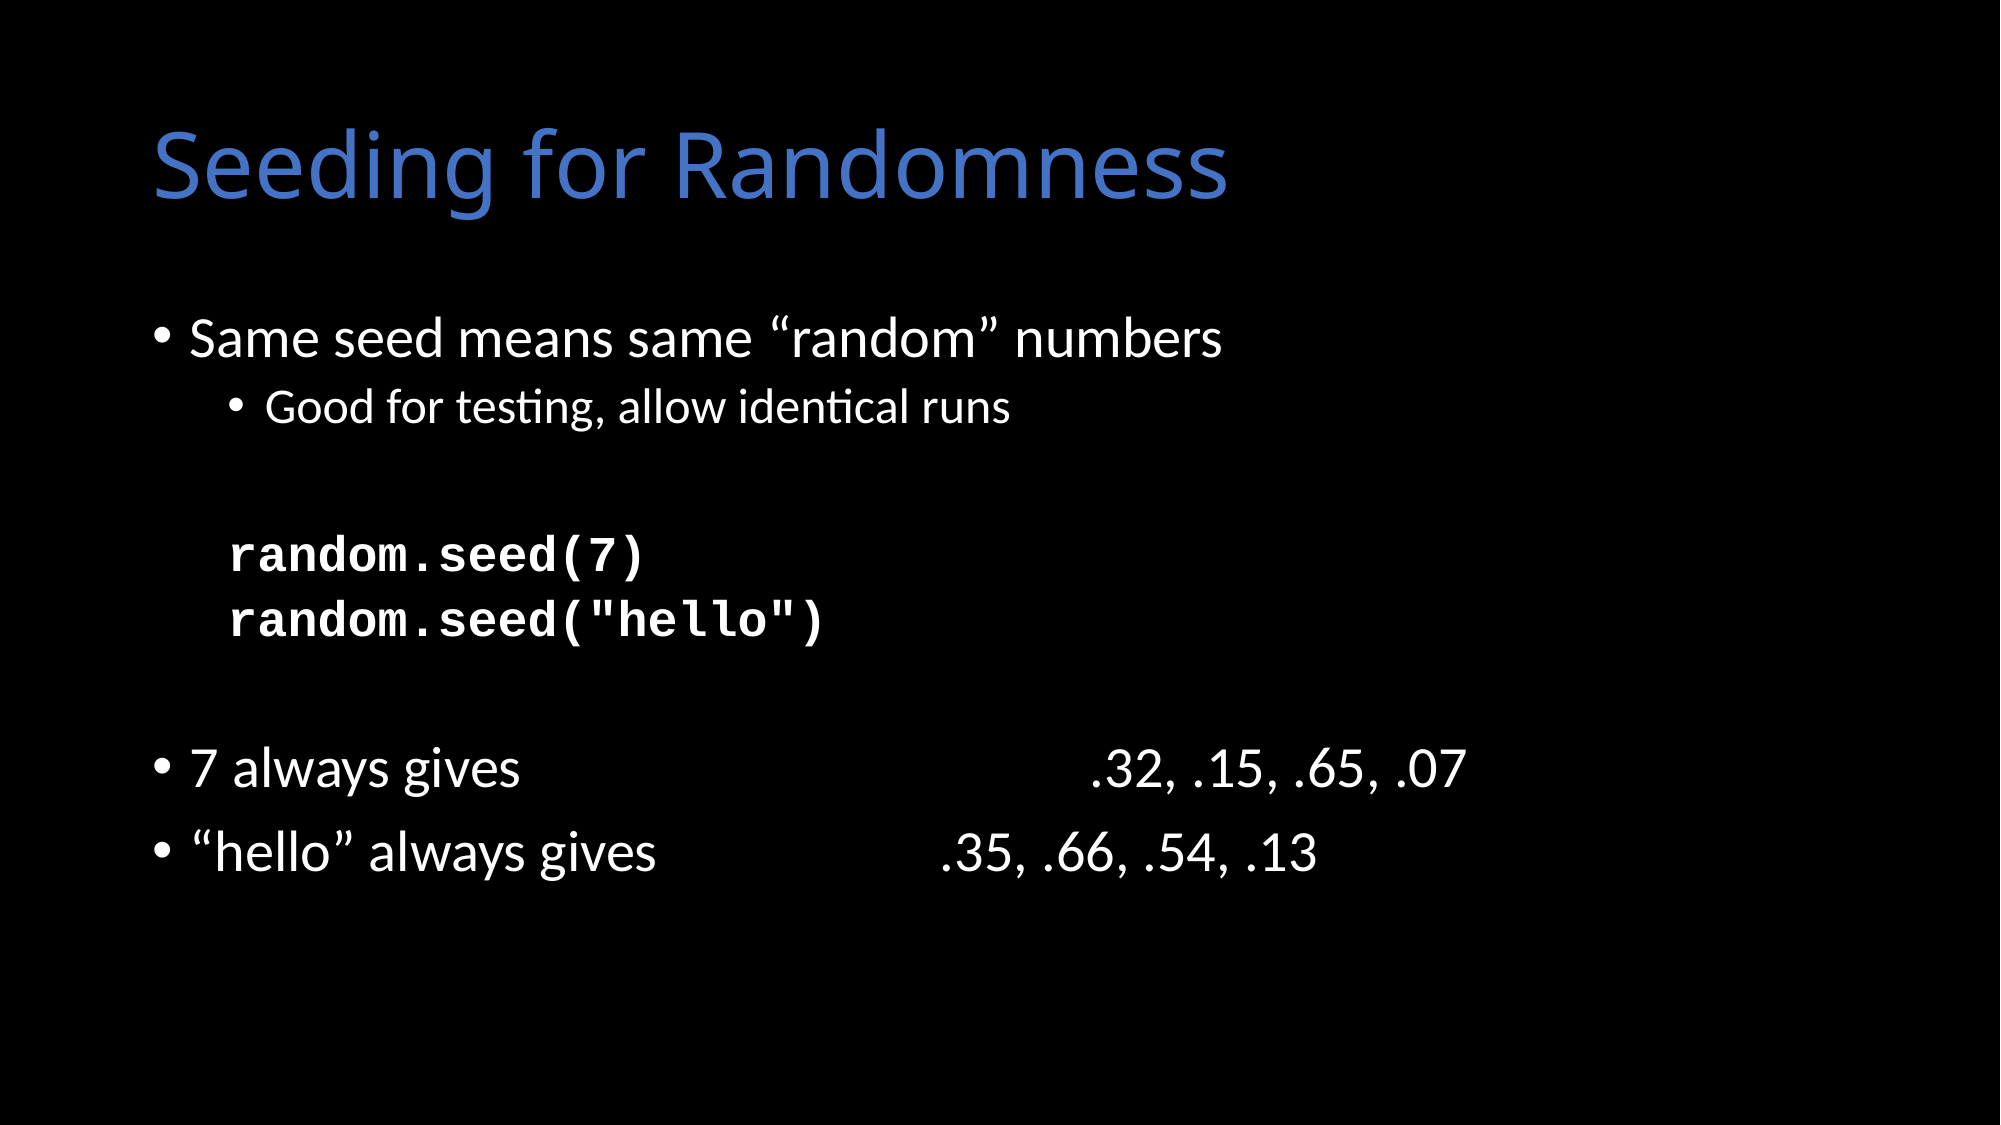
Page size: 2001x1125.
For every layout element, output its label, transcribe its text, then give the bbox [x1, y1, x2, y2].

title Seeding for Randomness [137, 59, 1863, 278]
list Same seed means same “random” numbers Good for testing, allow identical runs random.seed(7) random.seed("hello") 7 always gives .32, .15, .65, .07 “hello” always gives .35, .66, .54, .13 [137, 299, 1863, 1014]
